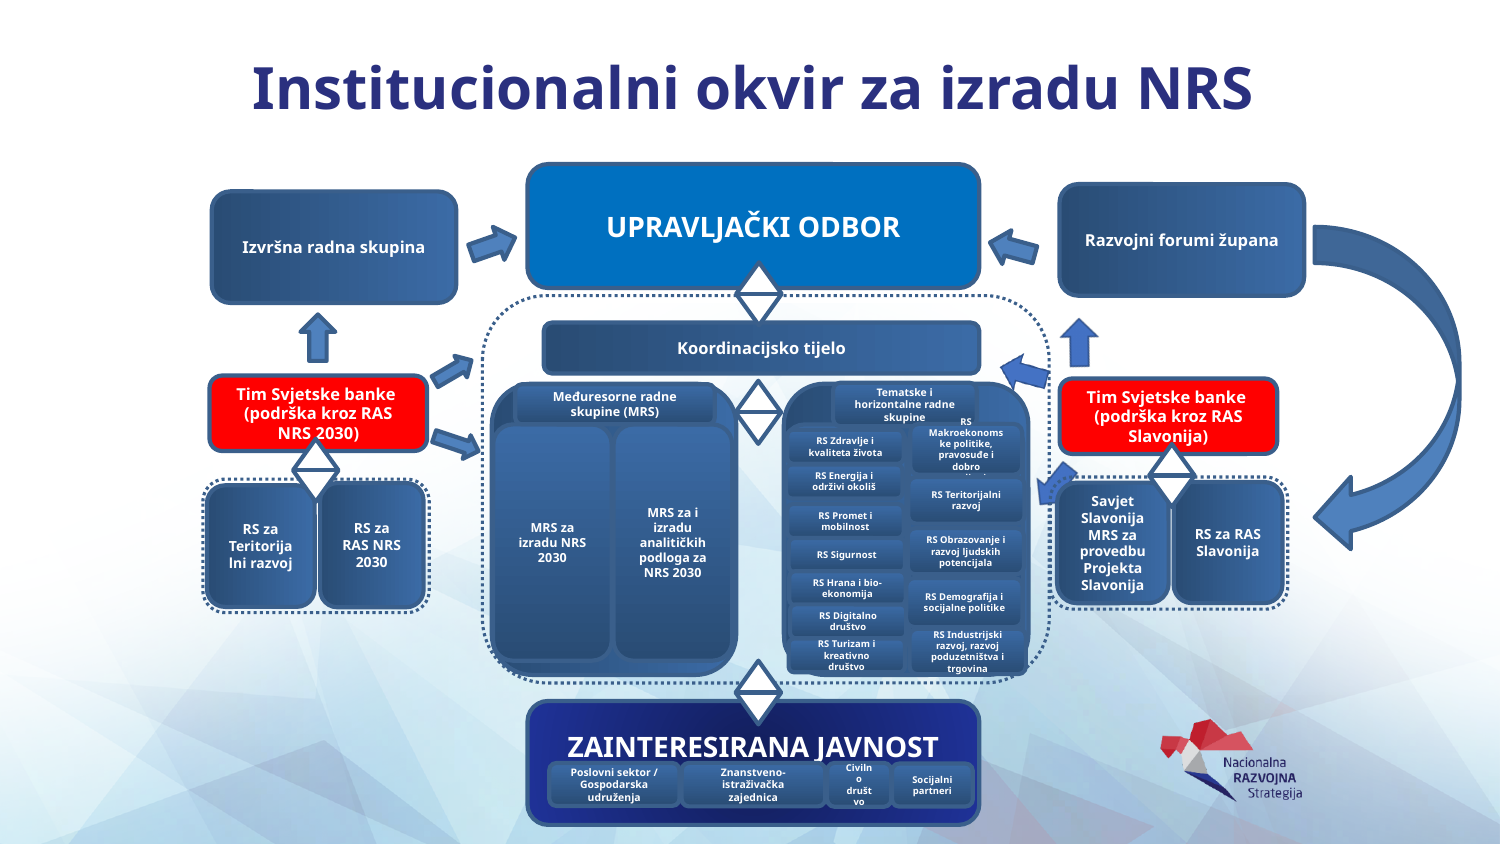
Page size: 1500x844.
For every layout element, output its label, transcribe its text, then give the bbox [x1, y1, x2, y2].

text_box [514, 293, 738, 302]
text_box UPRAVLJAČKI ODBOR [525, 161, 982, 291]
text_box Izvršna radna skupina [209, 189, 459, 302]
text_box [734, 260, 784, 302]
picture [0, 303, 1500, 844]
title Institucionalni okvir za izradu NRS [78, 16, 1429, 157]
text_box Razvojni forumi župana [1057, 181, 1307, 298]
text_box [780, 293, 1013, 302]
text_box [987, 228, 1040, 267]
text_box [1312, 224, 1447, 302]
text_box [466, 224, 518, 264]
